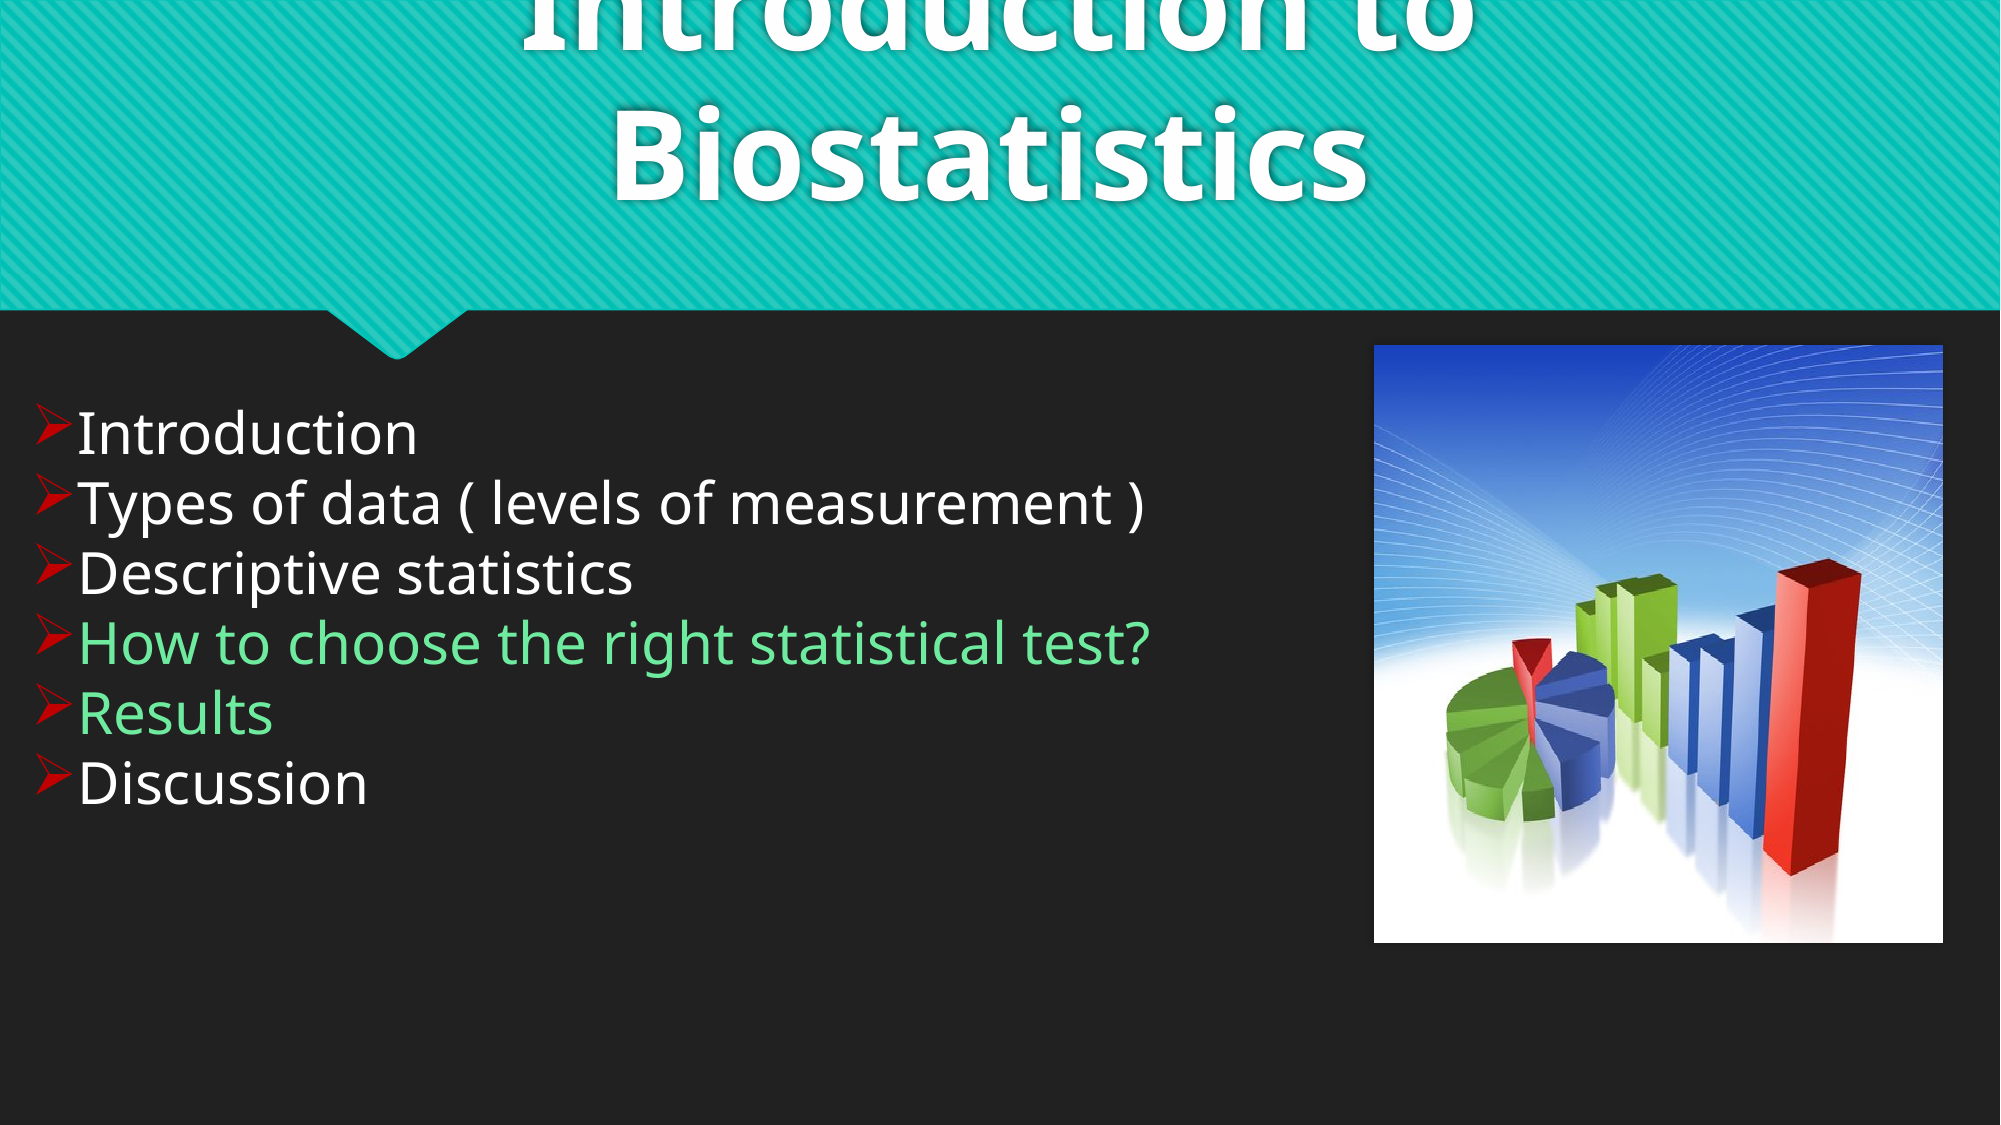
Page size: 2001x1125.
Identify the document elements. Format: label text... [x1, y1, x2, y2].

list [1374, 345, 1943, 943]
text_box Introduction Types of data ( levels of measurement ) Descriptive statistics How to choose the right statistical test? Results Discussion [16, 389, 1374, 824]
title Introduction to Biostatistics [132, 73, 1868, 233]
